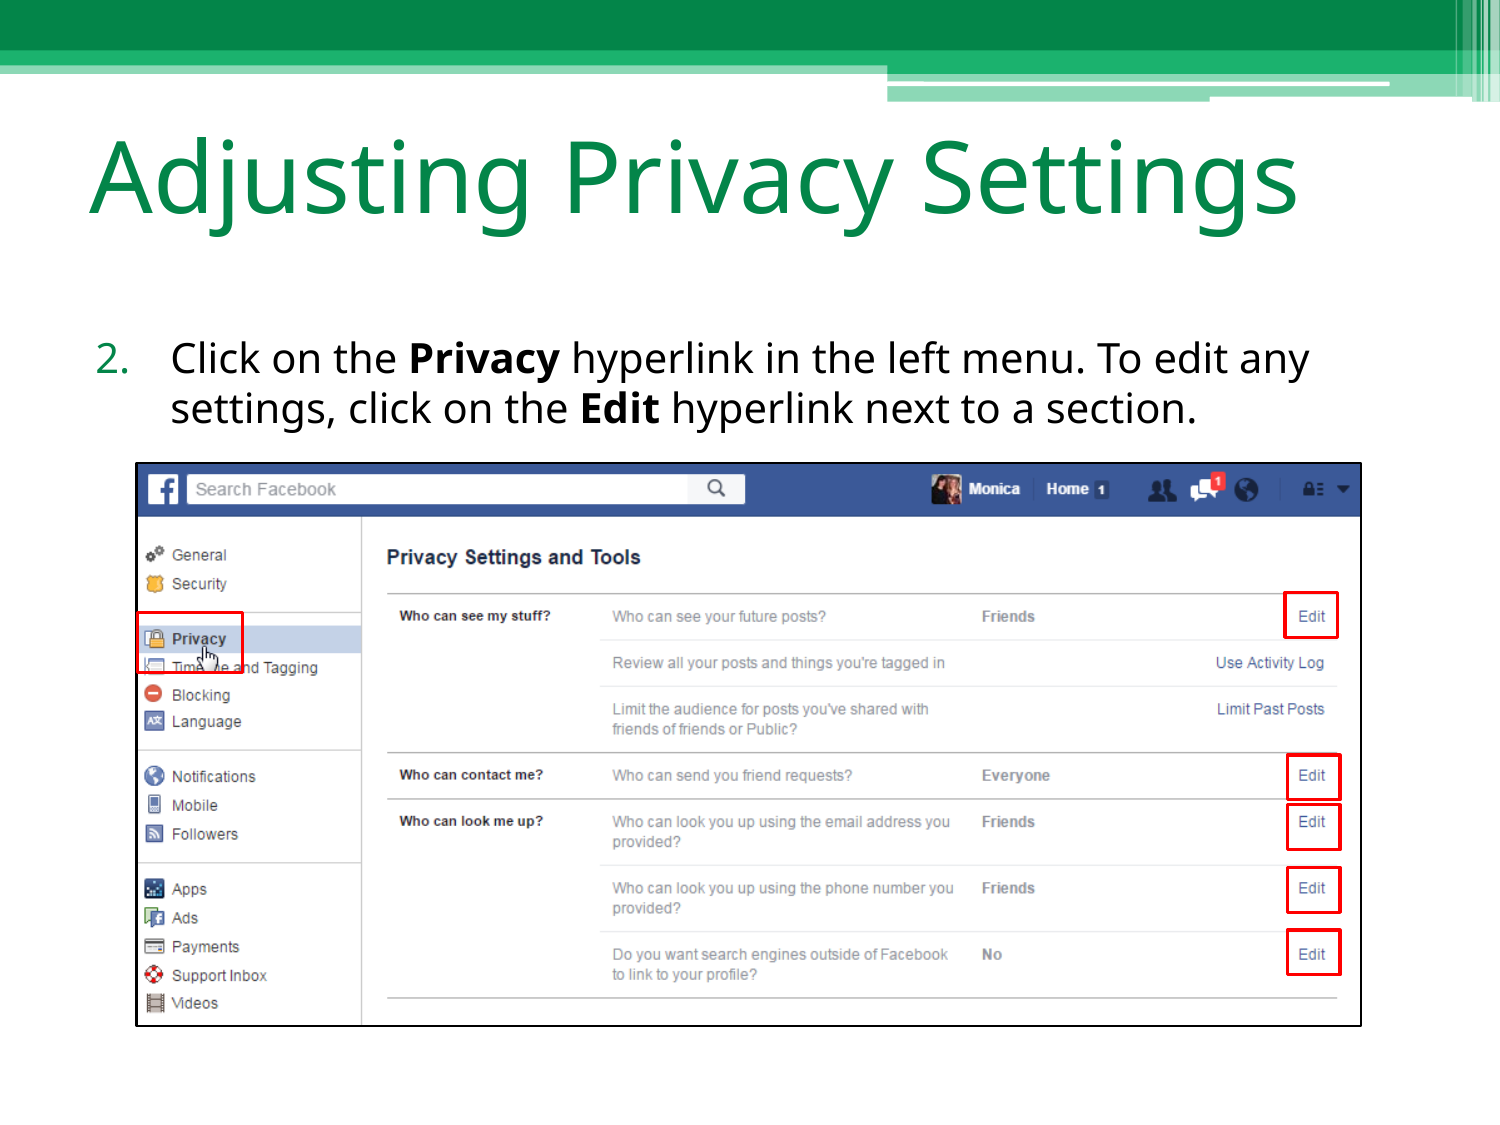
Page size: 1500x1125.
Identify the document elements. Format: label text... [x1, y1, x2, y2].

list Click on the Privacy hyperlink in the left menu. To edit any settings, click on the Edit hyperlink next to a section. [80, 324, 1388, 1038]
title Adjusting Privacy Settings [75, 85, 1500, 261]
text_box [137, 463, 1361, 1025]
